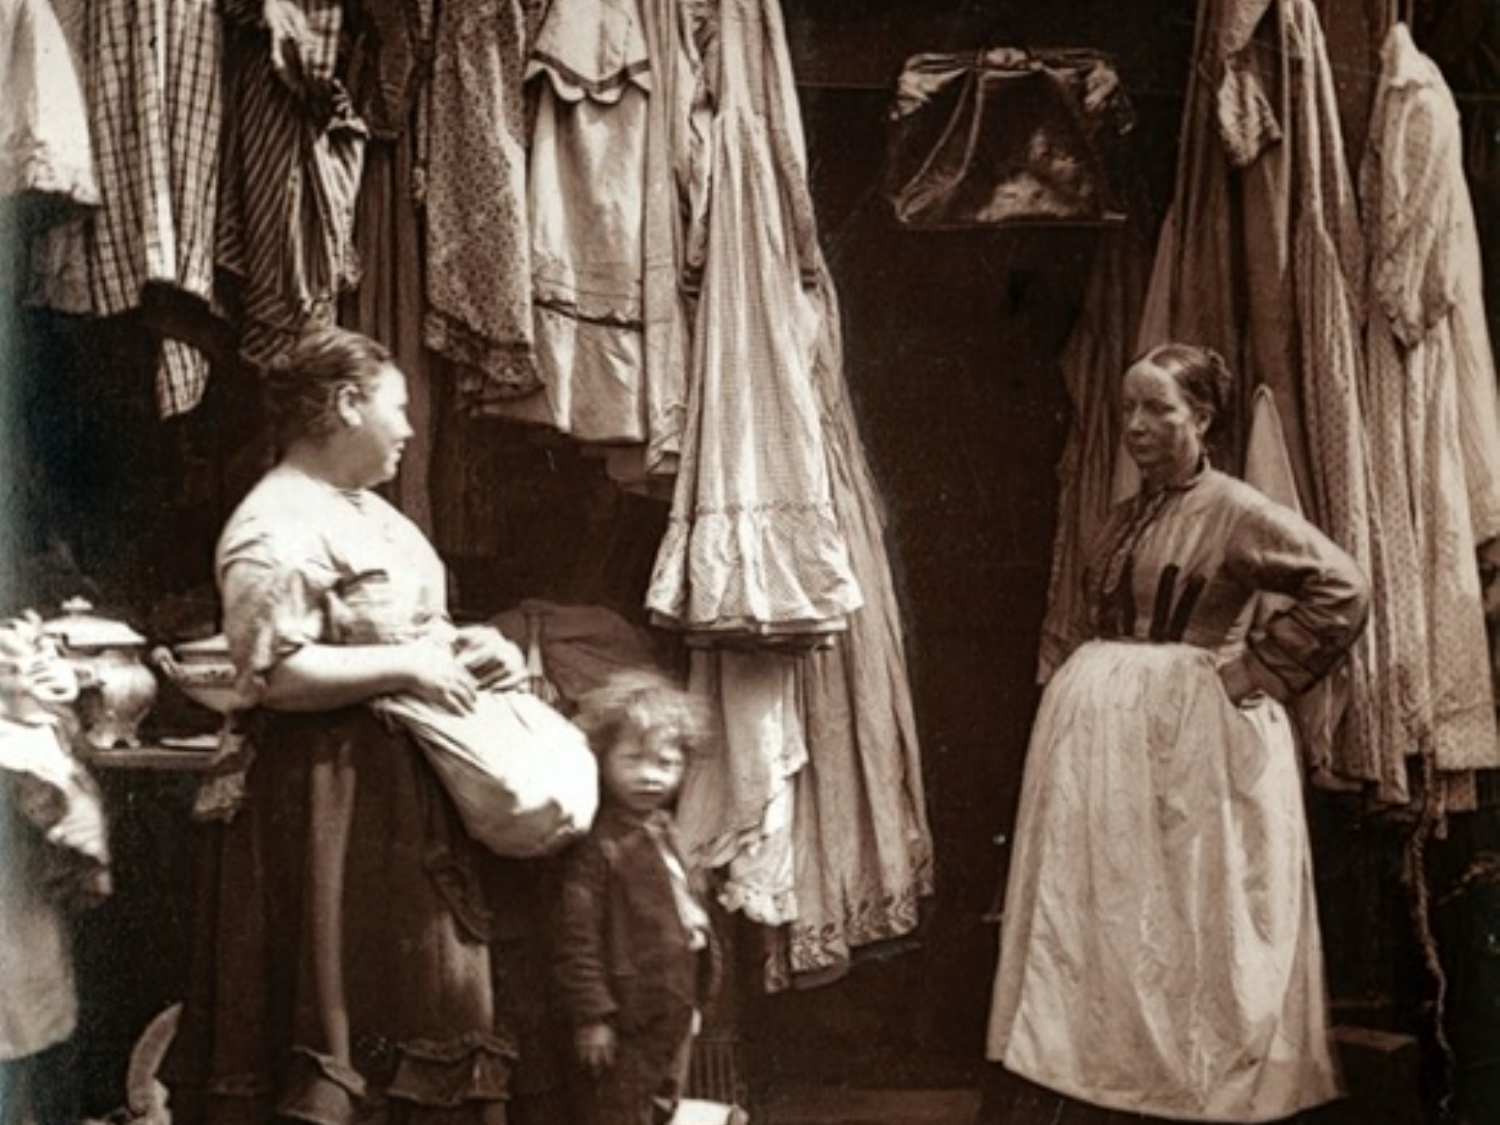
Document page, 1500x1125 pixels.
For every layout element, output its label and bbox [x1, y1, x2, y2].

list [0, 0, 1500, 1125]
